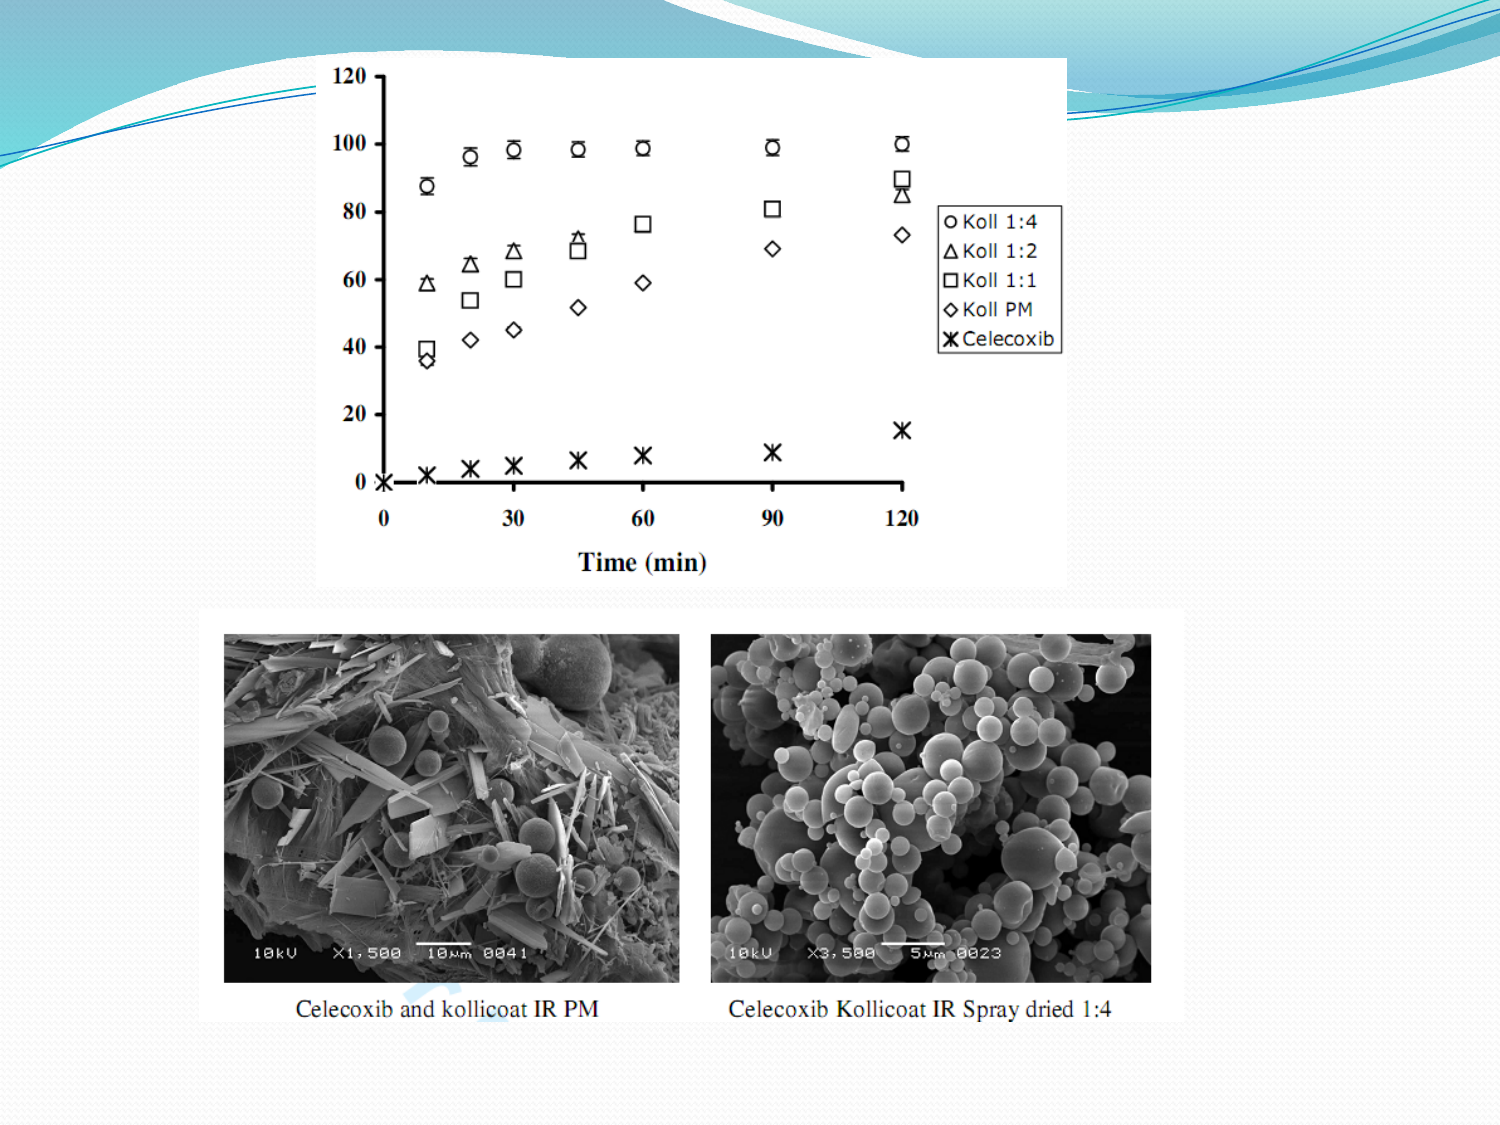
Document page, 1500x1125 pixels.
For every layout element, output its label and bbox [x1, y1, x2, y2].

picture [316, 58, 1067, 587]
picture [198, 609, 1184, 1022]
